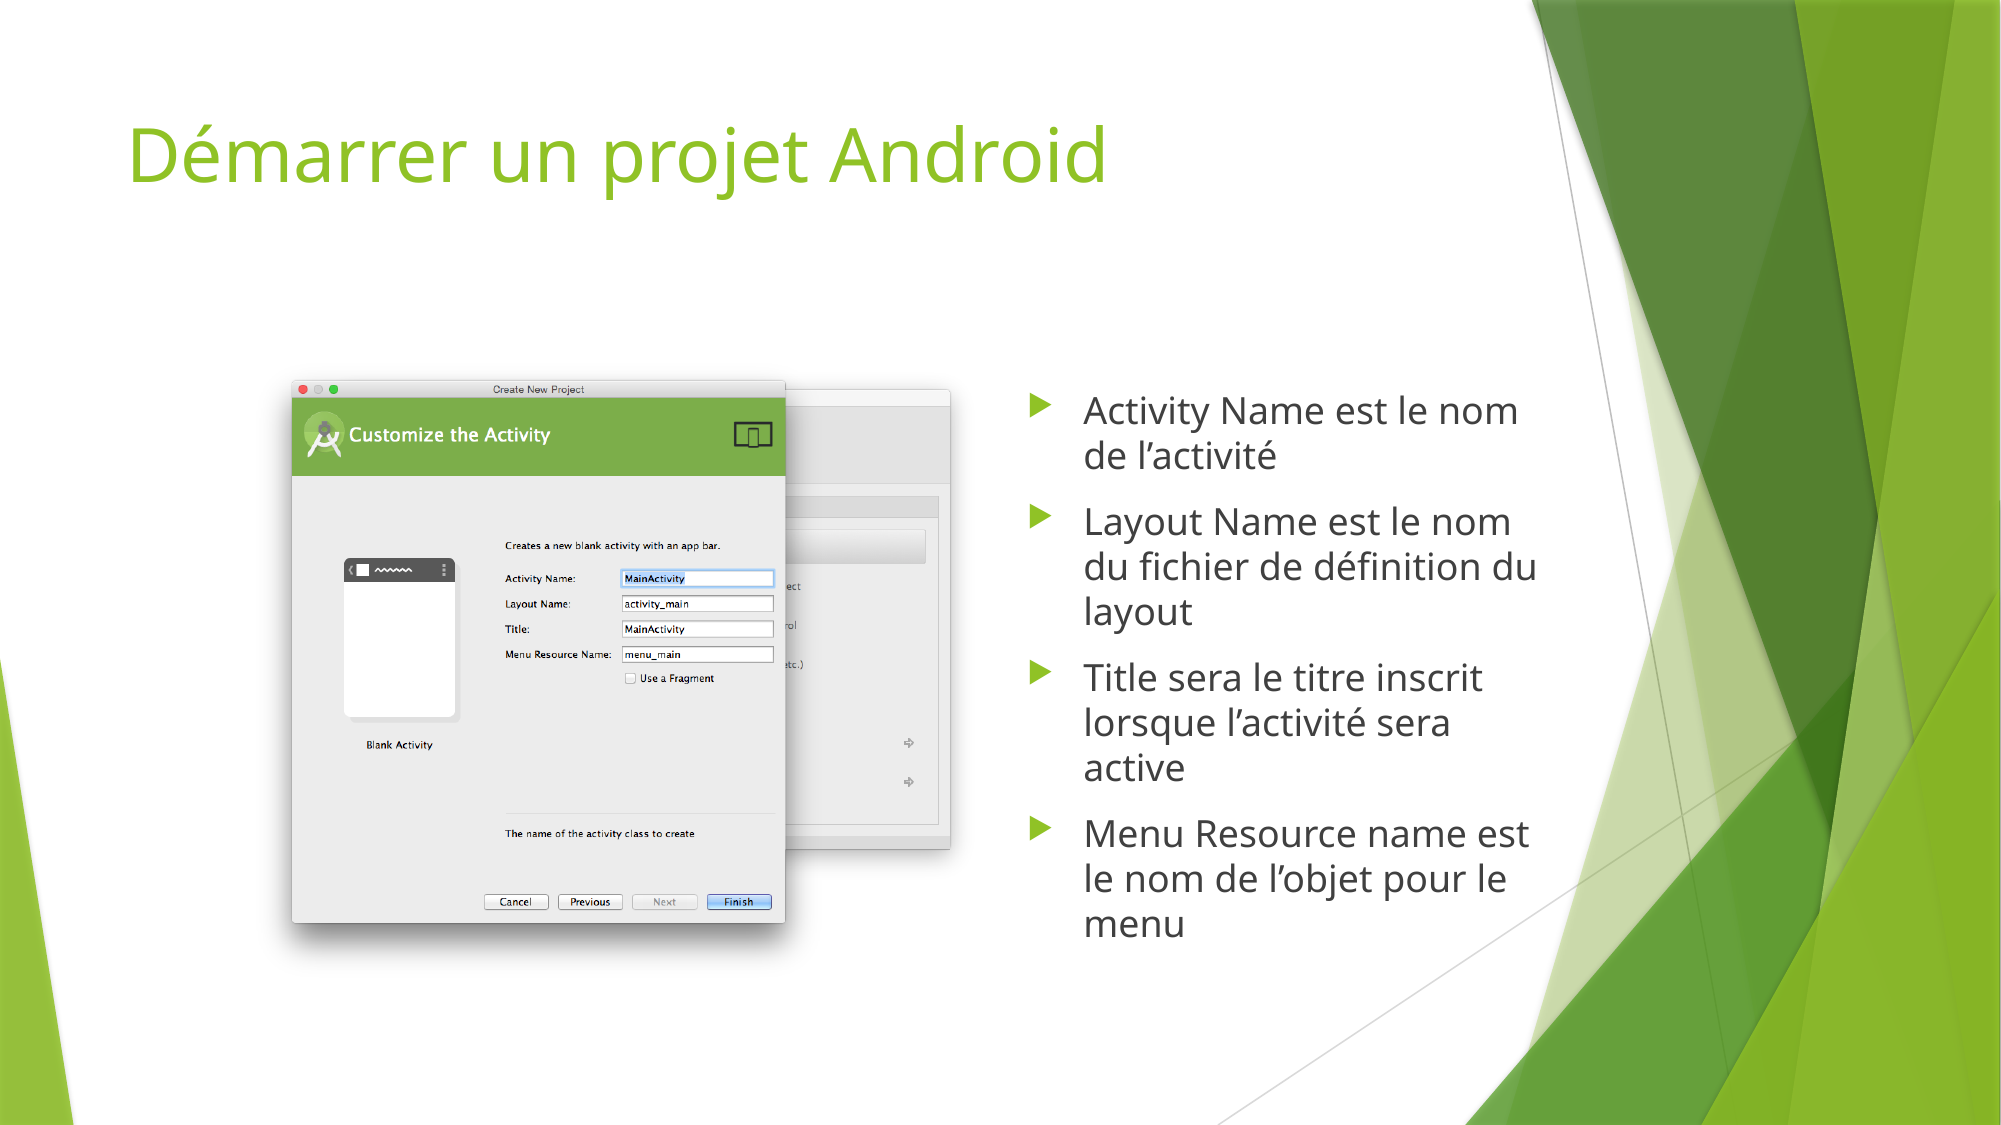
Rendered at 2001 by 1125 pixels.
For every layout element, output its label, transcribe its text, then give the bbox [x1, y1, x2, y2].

list Activity Name est le nom de l’activité Layout Name est le nom du fichier de définition du layout Title sera le titre inscrit lorsque l’activité sera active Menu Resource name est le nom de l’objet pour le menu [1012, 379, 1573, 953]
title Démarrer un projet Android [111, 99, 1522, 317]
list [249, 355, 983, 984]
